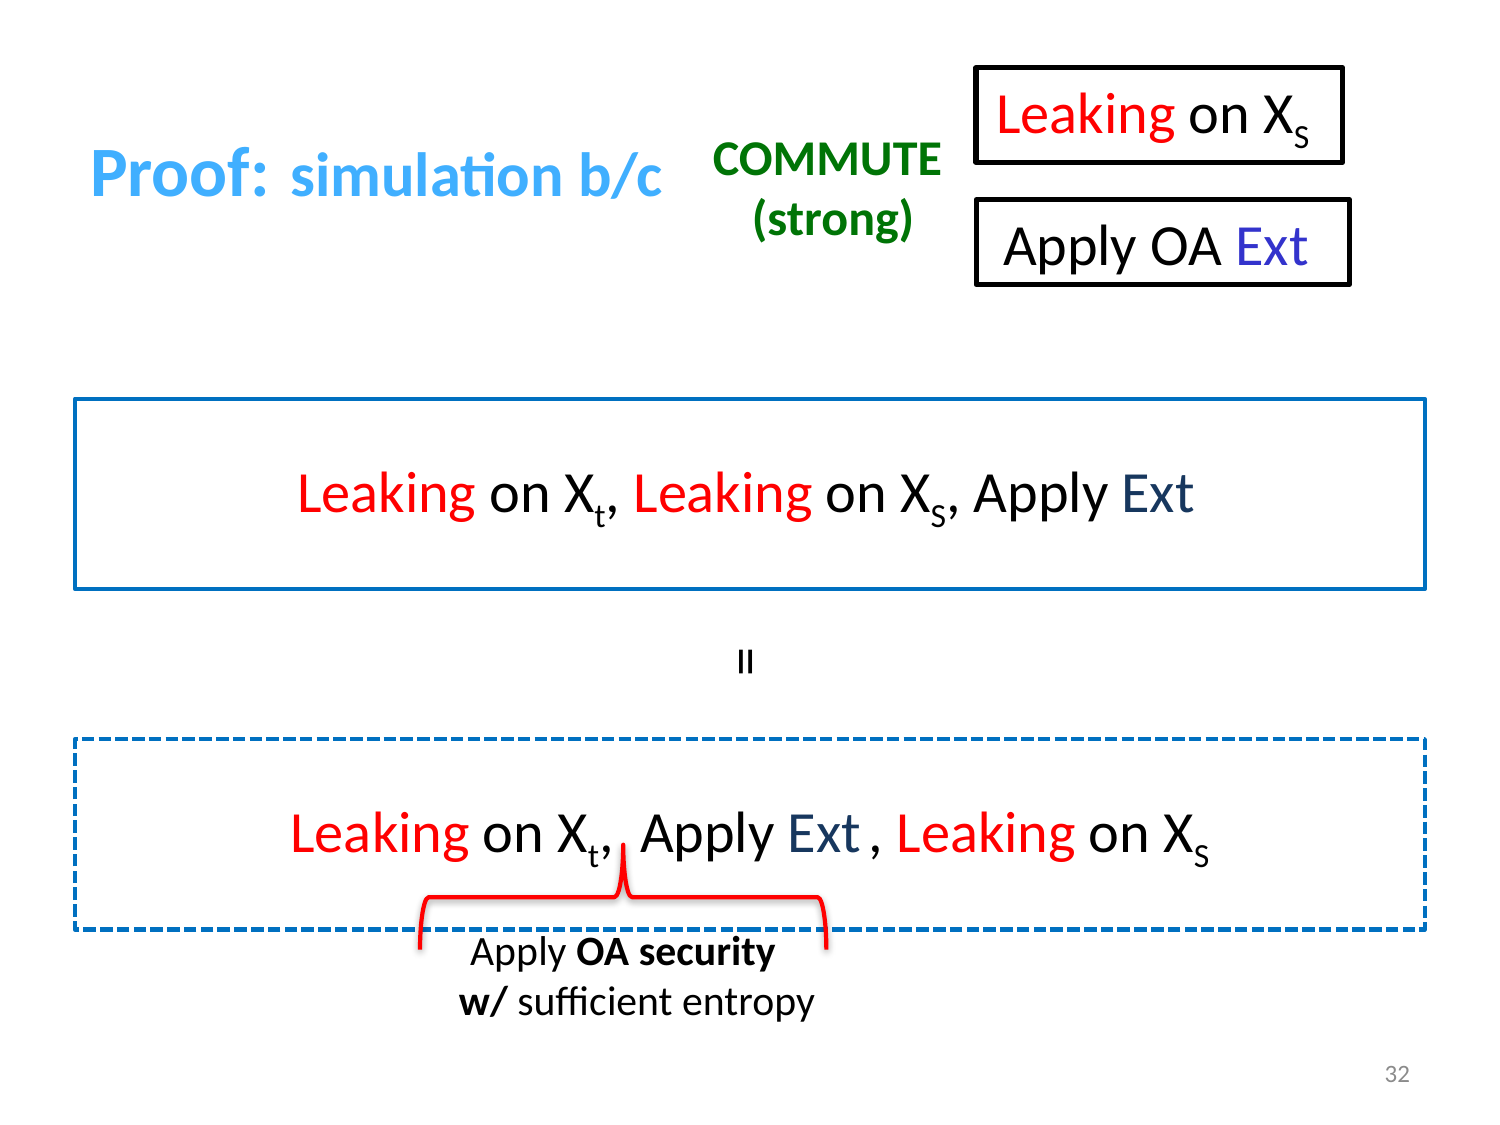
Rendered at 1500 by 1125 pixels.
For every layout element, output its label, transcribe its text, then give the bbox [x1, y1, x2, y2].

text_box Apply OA Ext [976, 199, 1350, 285]
text_box Leaking on XS [976, 67, 1343, 163]
text_box Leaking on Xt, Apply Ext , Leaking on XS [73, 737, 1427, 932]
text_box Apply OA security w/ sufficient entropy [415, 955, 831, 1032]
title Proof: simulation b/c [75, 85, 1425, 235]
text_box Leaking on Xt, Leaking on XS, Apply Ext [73, 397, 1427, 591]
text_box [417, 842, 829, 950]
text_box COMMUTE (strong) [698, 118, 957, 253]
slide_number 32 [1074, 1042, 1425, 1103]
text_box = [708, 632, 793, 692]
